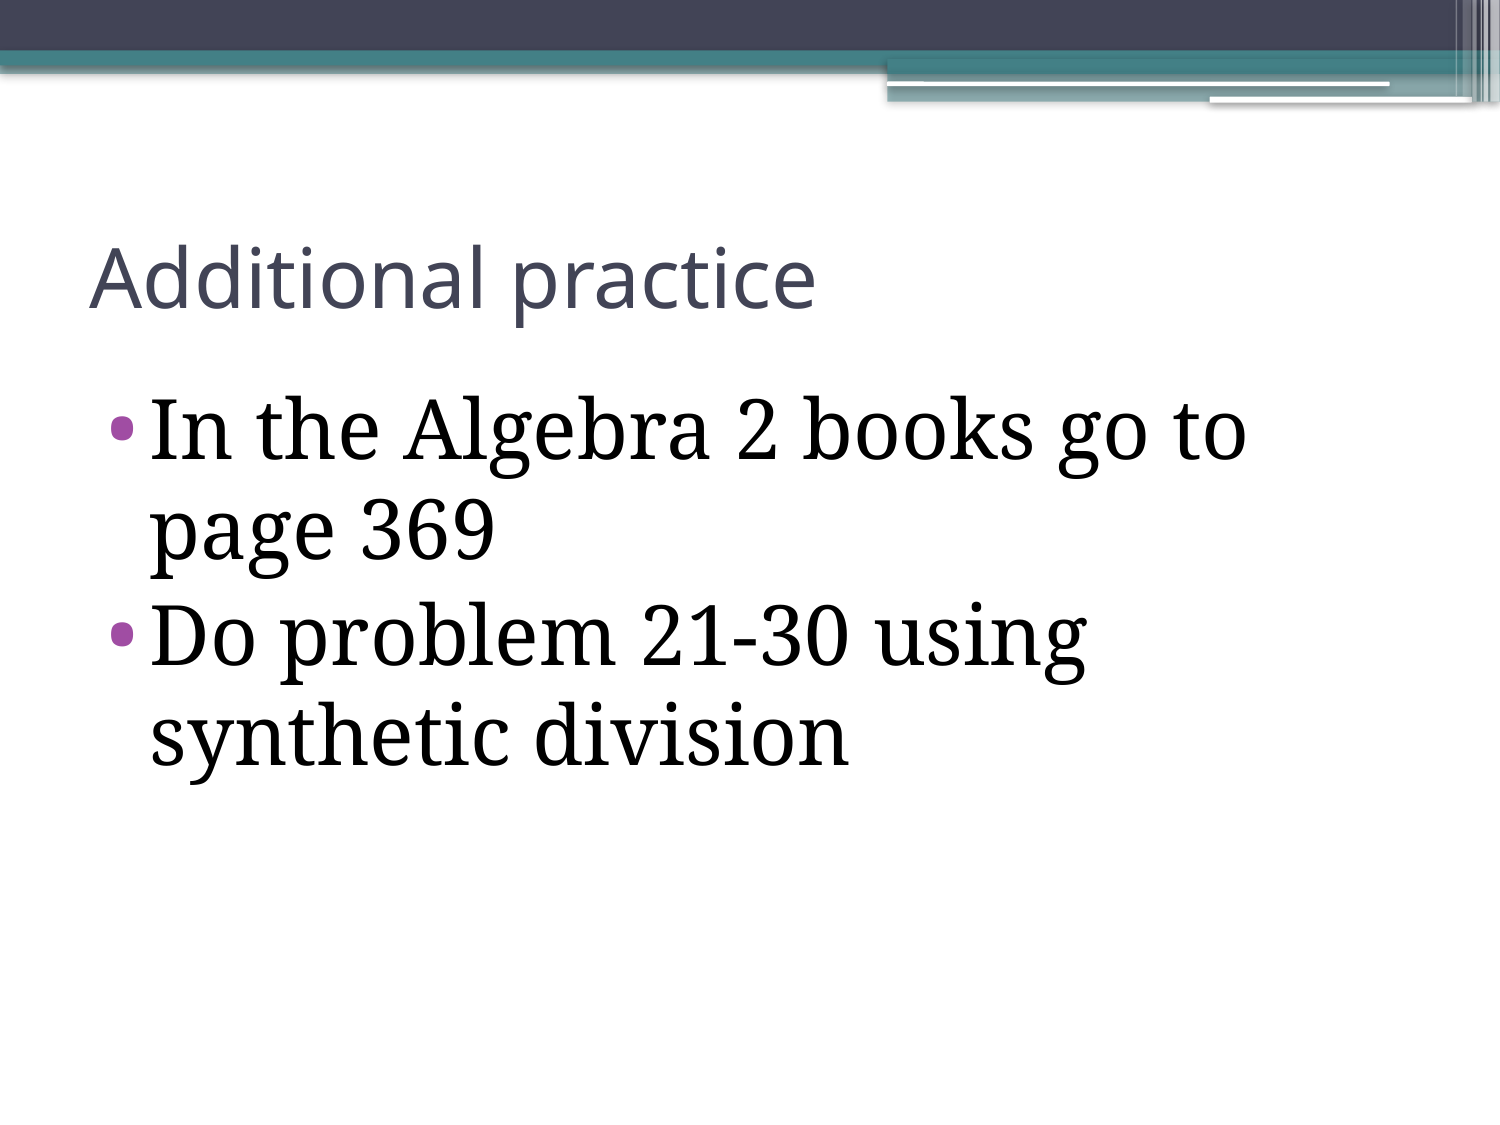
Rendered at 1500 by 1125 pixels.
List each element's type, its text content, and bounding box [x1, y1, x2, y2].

title Additional practice [75, 187, 1425, 363]
list In the Algebra 2 books go to page 369 Do problem 21-30 using synthetic division [75, 368, 1425, 1079]
